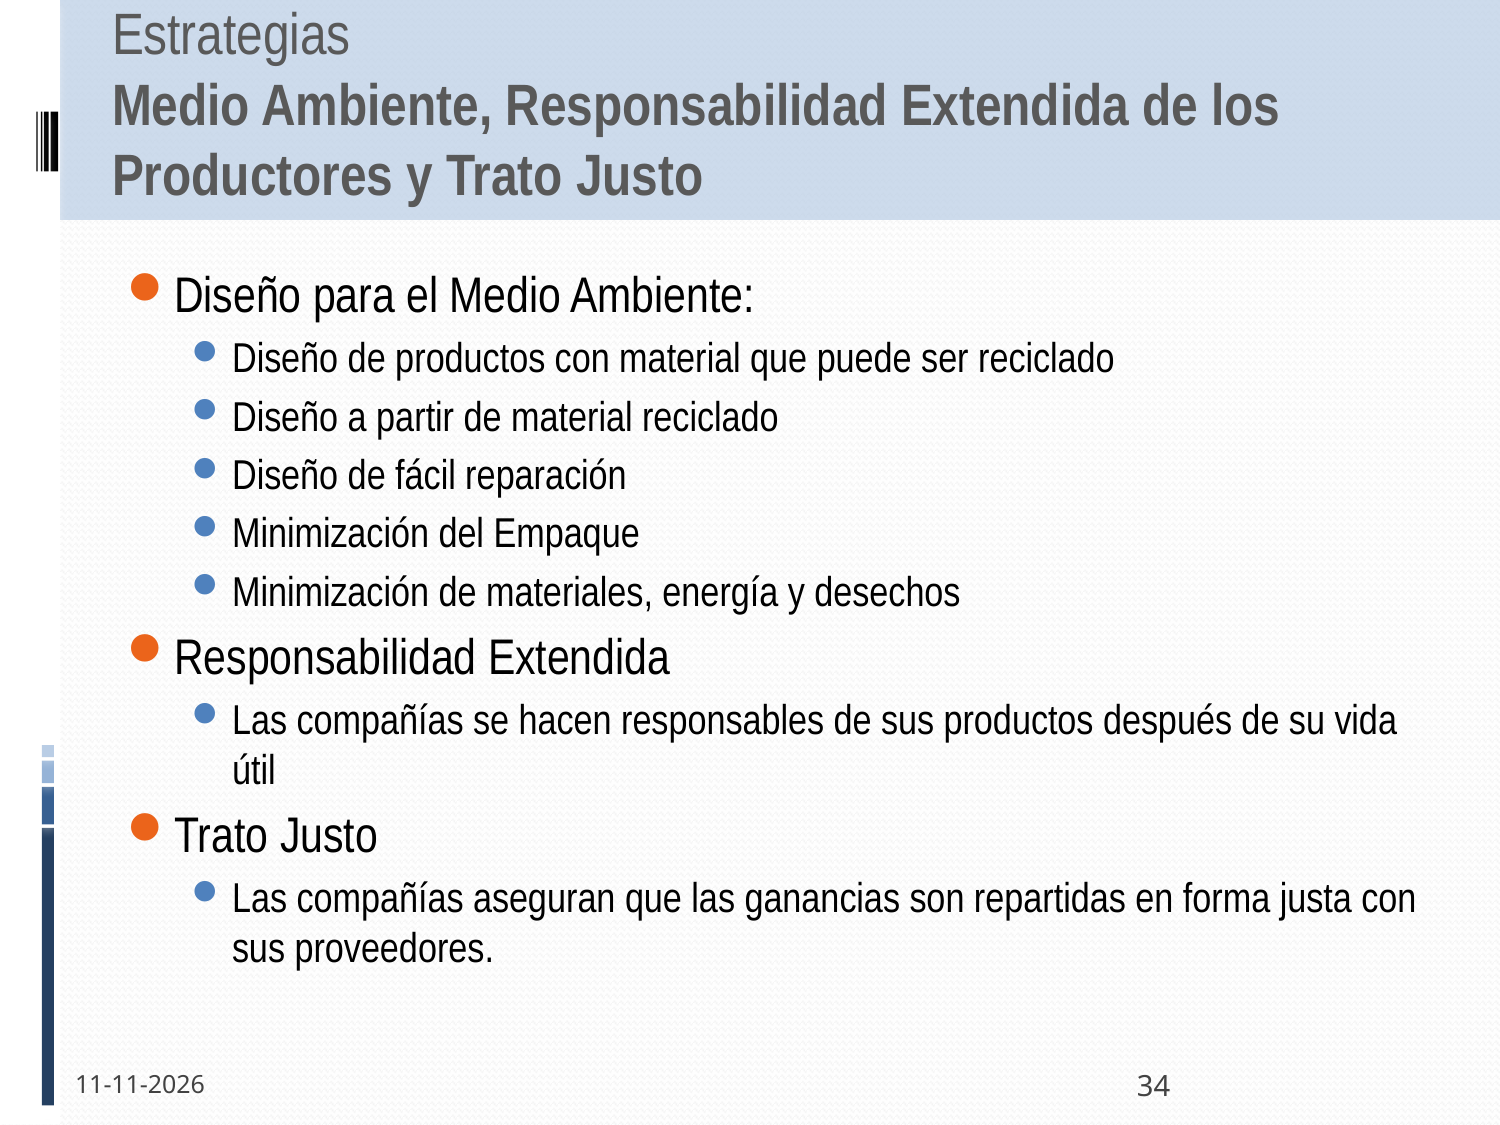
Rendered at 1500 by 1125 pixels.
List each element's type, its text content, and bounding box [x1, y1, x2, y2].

list Diseño para el Medio Ambiente: Diseño de productos con material que puede ser reciclado Diseño a partir de material reciclado Diseño de fácil reparación Minimización del Empaque Minimización de materiales, energía y desechos Responsabilidad Extendida Las compañías se hacen responsables de sus productos después de su vida útil Trato Justo Las compañías aseguran que las ganancias son repartidas en forma justa con sus proveedores. [111, 255, 1436, 1038]
slide_number 34 [1045, 1046, 1171, 1107]
title Estrategias Medio Ambiente, Responsabilidad Extendida de los Productores y Trato Justo [111, 18, 1436, 207]
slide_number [75, 1042, 243, 1103]
